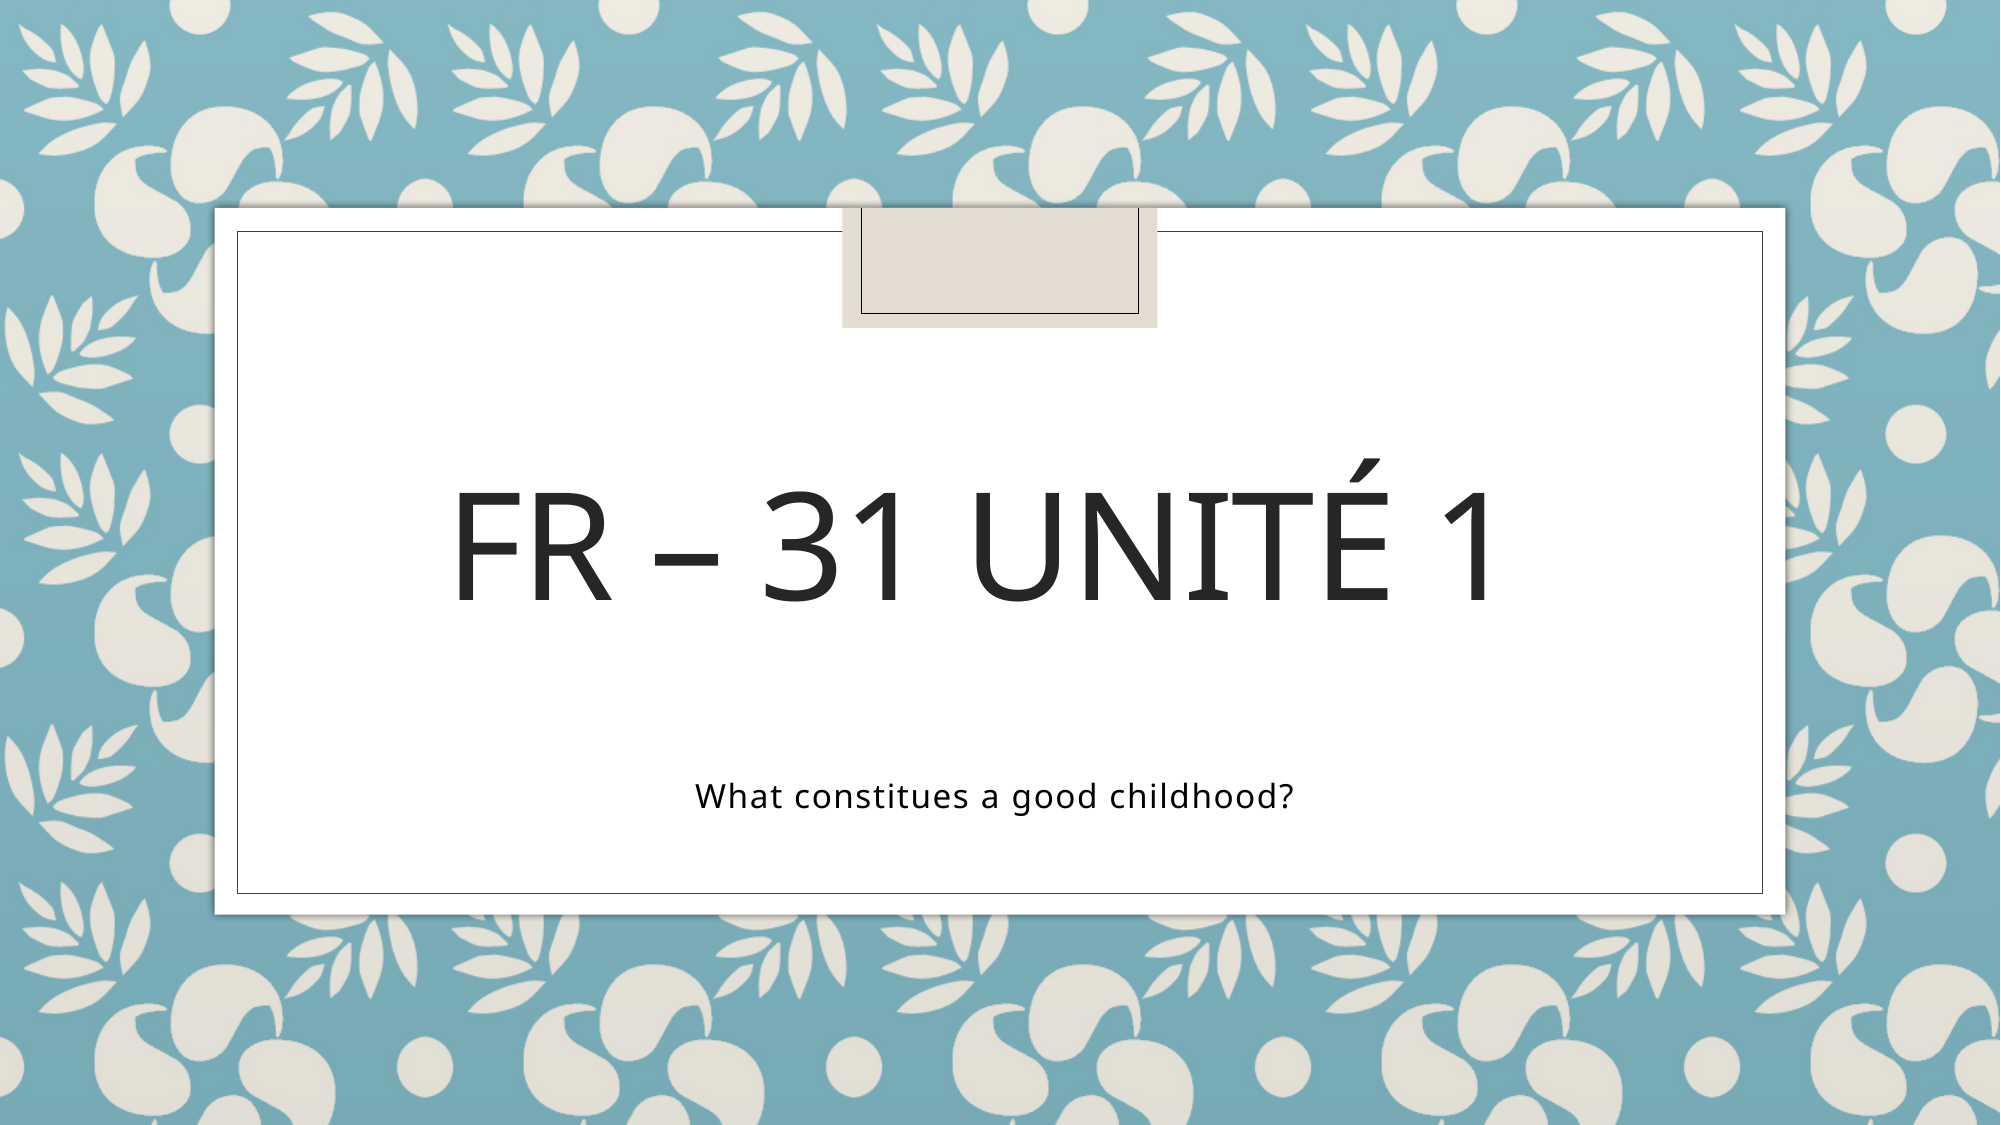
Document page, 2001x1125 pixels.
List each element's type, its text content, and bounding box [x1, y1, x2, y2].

subtitle What constitues a good childhood? [256, 768, 1745, 844]
title FR – 31 UnitÉ 1 [256, 343, 1744, 768]
